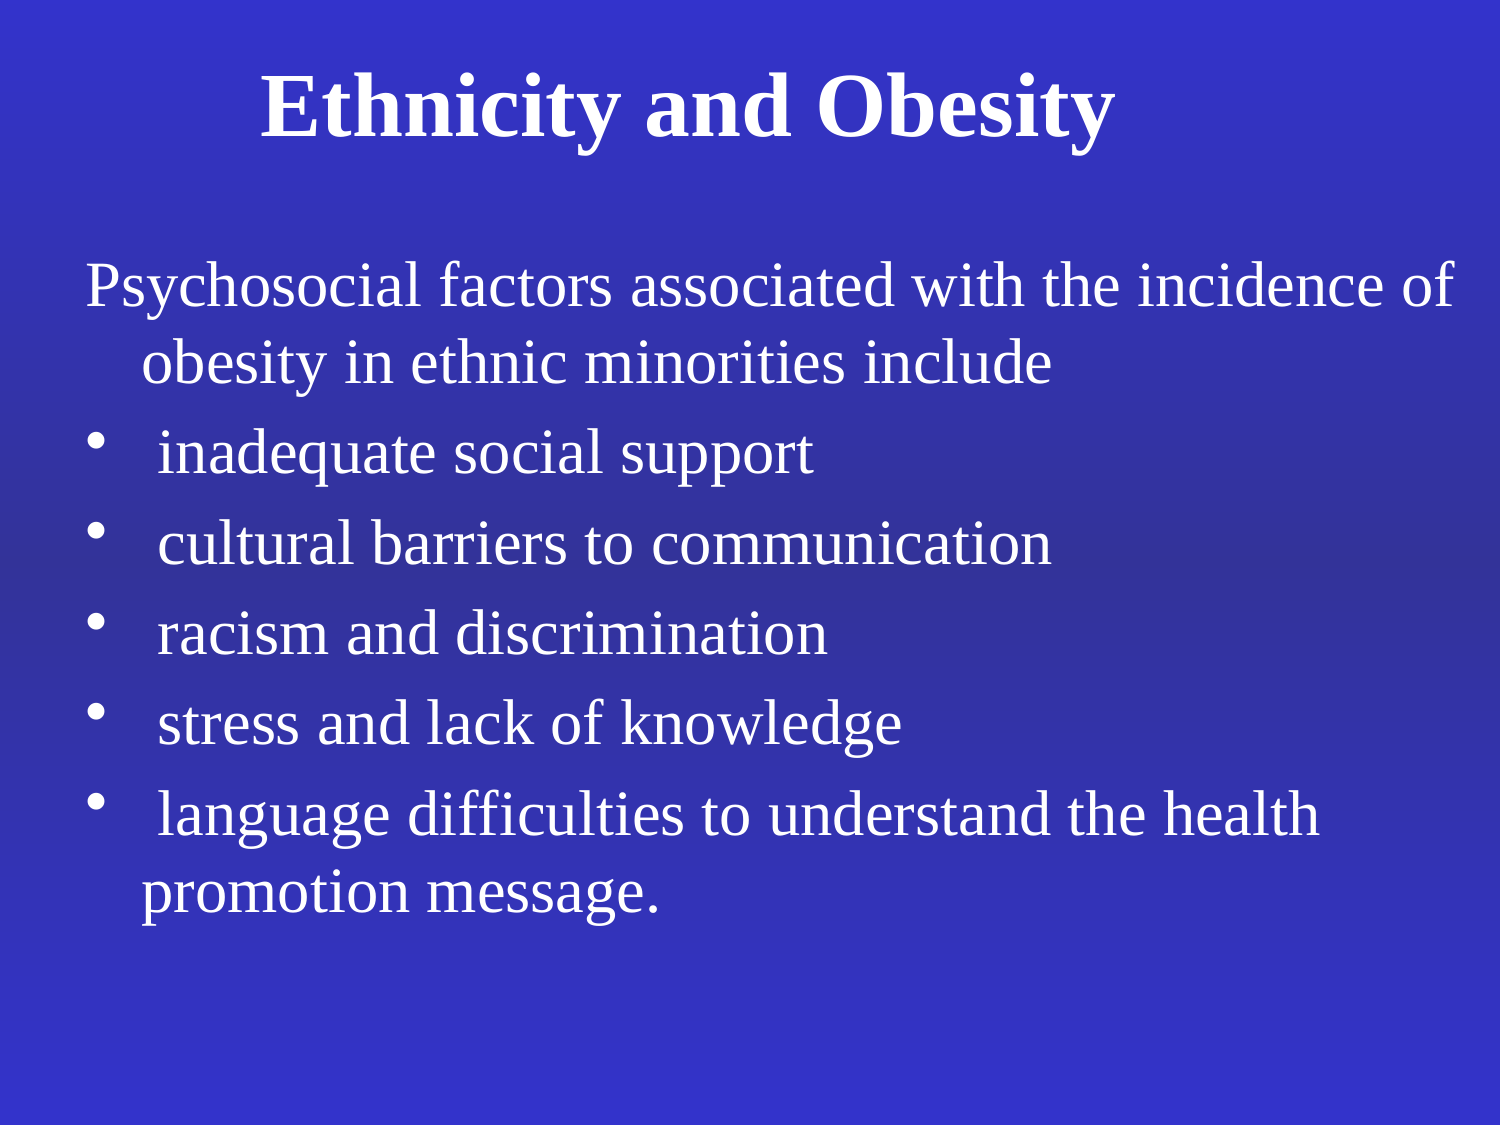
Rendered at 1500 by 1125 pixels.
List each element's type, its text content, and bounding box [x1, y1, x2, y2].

title Ethnicity and Obesity [163, 0, 1215, 201]
list Psychosocial factors associated with the incidence of obesity in ethnic minorities include inadequate social support cultural barriers to communication racism and discrimination stress and lack of knowledge language difficulties to understand the health promotion message. [70, 234, 1500, 973]
